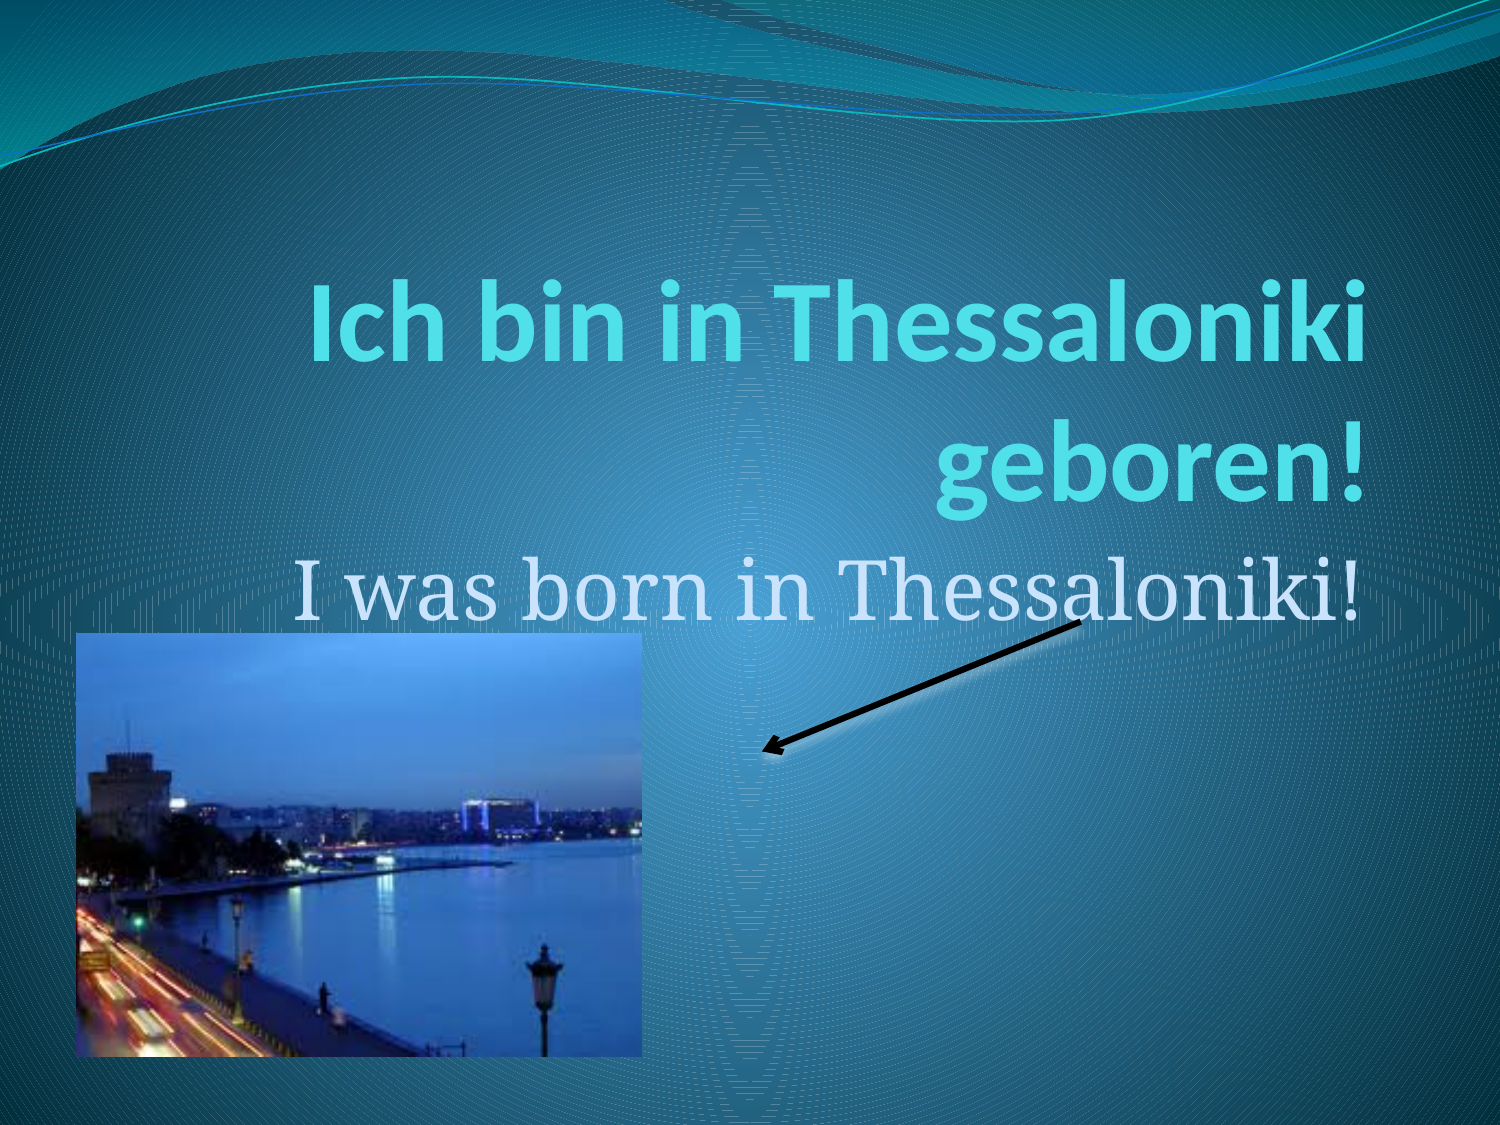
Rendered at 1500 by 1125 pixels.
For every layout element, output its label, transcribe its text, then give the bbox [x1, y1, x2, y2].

title Ich bin in Thessaloniki geboren! [87, 224, 1376, 525]
subtitle I was born in Thessaloniki! [87, 529, 1376, 818]
picture [76, 633, 642, 1057]
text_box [761, 621, 1081, 752]
